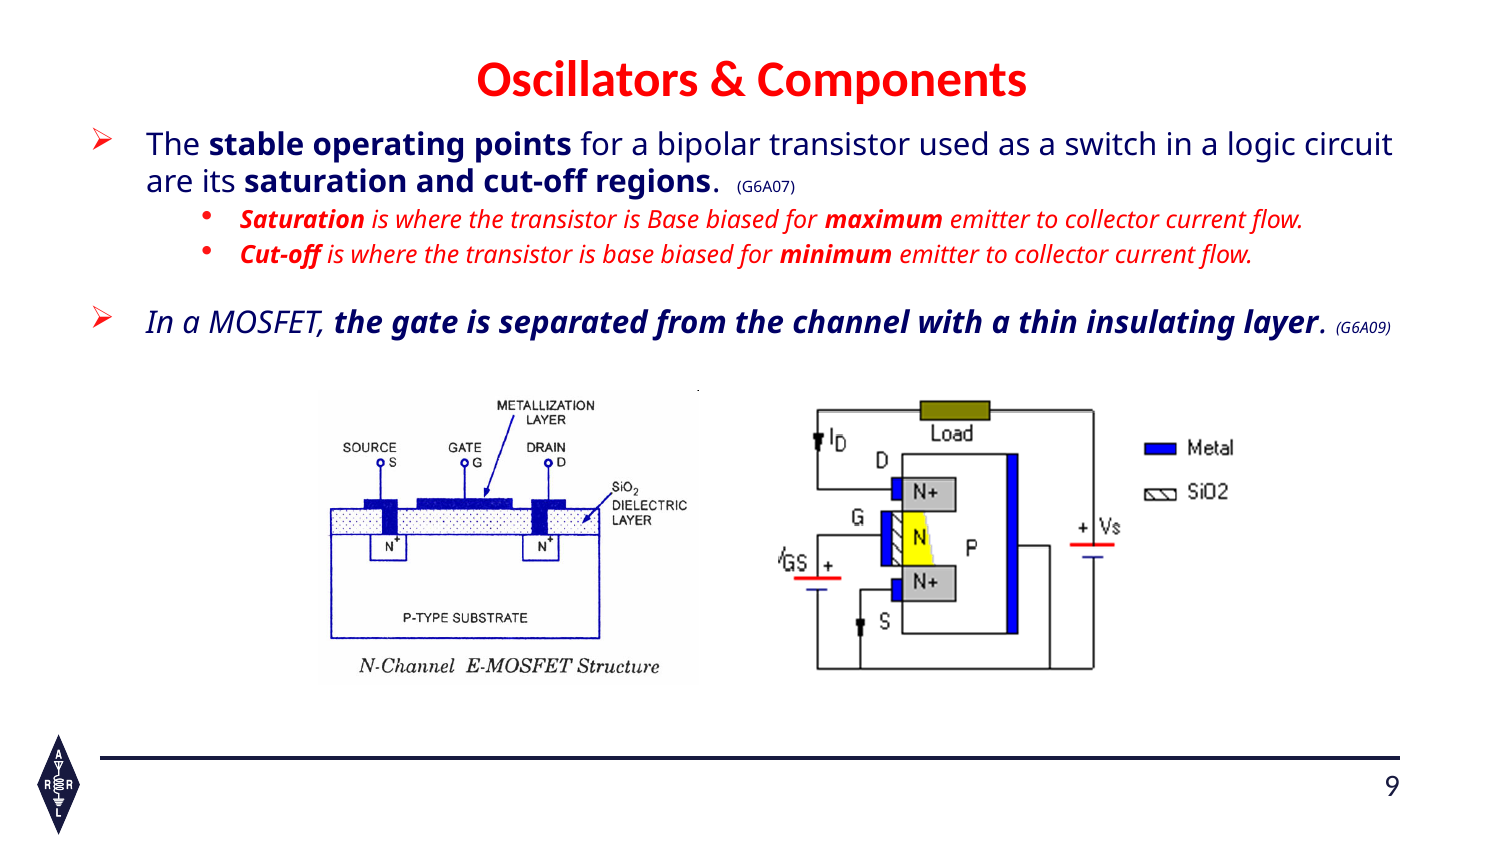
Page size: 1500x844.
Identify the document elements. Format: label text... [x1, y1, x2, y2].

title Oscillators & Components [220, 39, 1284, 113]
slide_number 9 [1302, 761, 1400, 807]
picture [318, 390, 699, 685]
picture [778, 390, 1242, 685]
picture [37, 734, 80, 835]
text_box The stable operating points for a bipolar transistor used as a switch in a logic circuit are its saturation and cut-off regions. (G6A07) Saturation is where the transistor is Base biased for maximum emitter to collector current flow. Cut-off is where the transistor is base biased for minimum emitter to collector current flow. In a MOSFET, the gate is separated from the channel with a thin insulating layer. (G6A09) [74, 116, 1425, 728]
